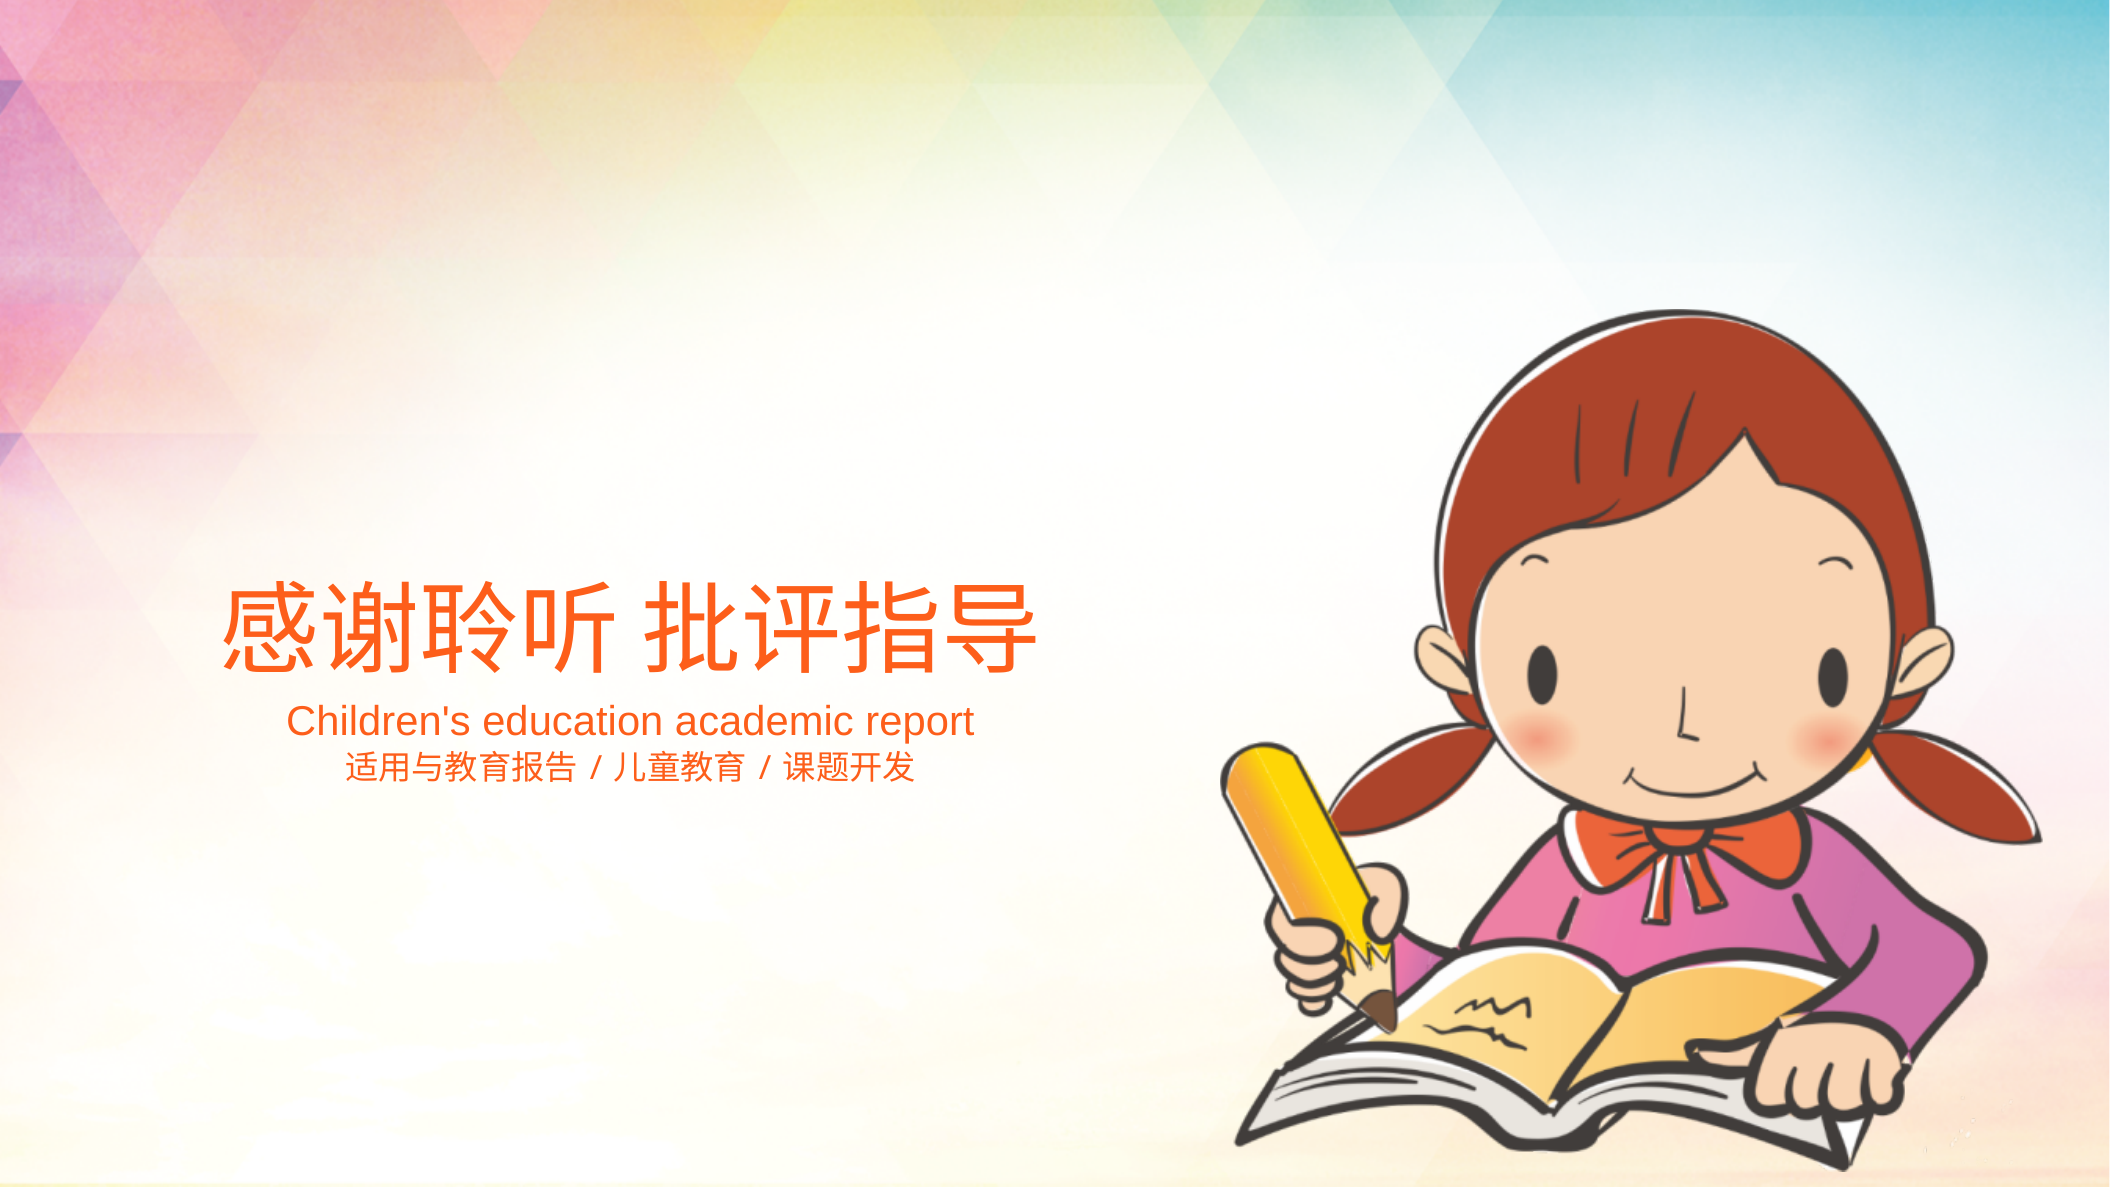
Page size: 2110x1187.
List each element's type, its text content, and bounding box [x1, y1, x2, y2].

text_box Children's education academic report [196, 693, 1065, 751]
text_box 感谢聆听 批评指导 [146, 557, 1115, 693]
text_box 适用与教育报告/儿童教育/课题开发 [255, 738, 1006, 794]
picture [0, 0, 2110, 1187]
